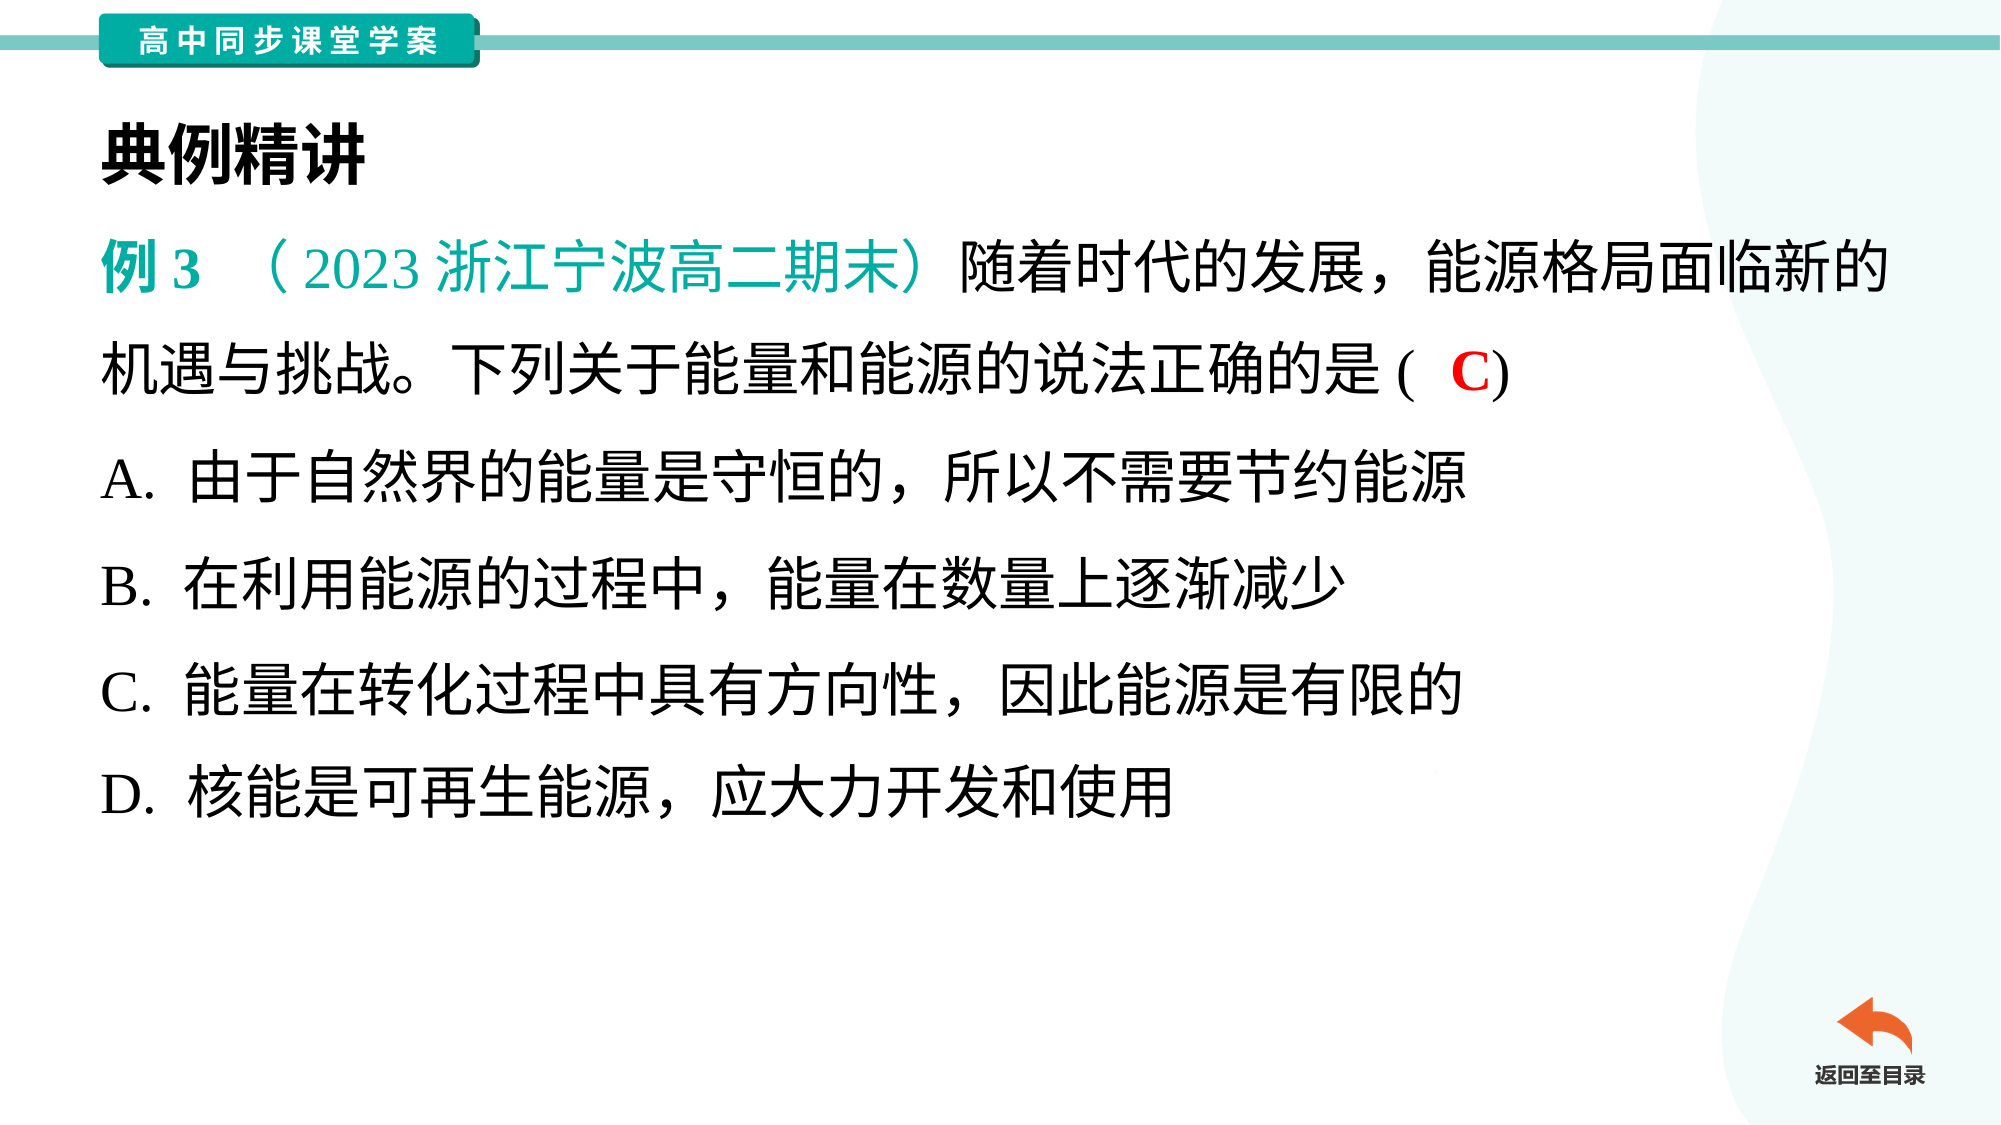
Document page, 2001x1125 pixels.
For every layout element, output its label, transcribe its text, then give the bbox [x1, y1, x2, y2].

picture [0, 0, 2000, 1125]
text_box 例3 （2023浙江宁波高二期末）随着时代的发展，能源格局面临新的 机遇与挑战。下列关于能量和能源的说法正确的是( ) [100, 193, 1899, 391]
text_box A. 由于自然界的能量是守恒的，所以不需要节约能源 B. 在利用能源的过程中，能量在数量上逐渐减少 C. 能量在转化过程中具有方向性，因此能源是有限的 D. 核能是可再生能源，应大力开发和使用 [100, 404, 1899, 814]
text_box C [1429, 297, 1514, 392]
text_box 典例精讲 [100, 76, 1899, 193]
